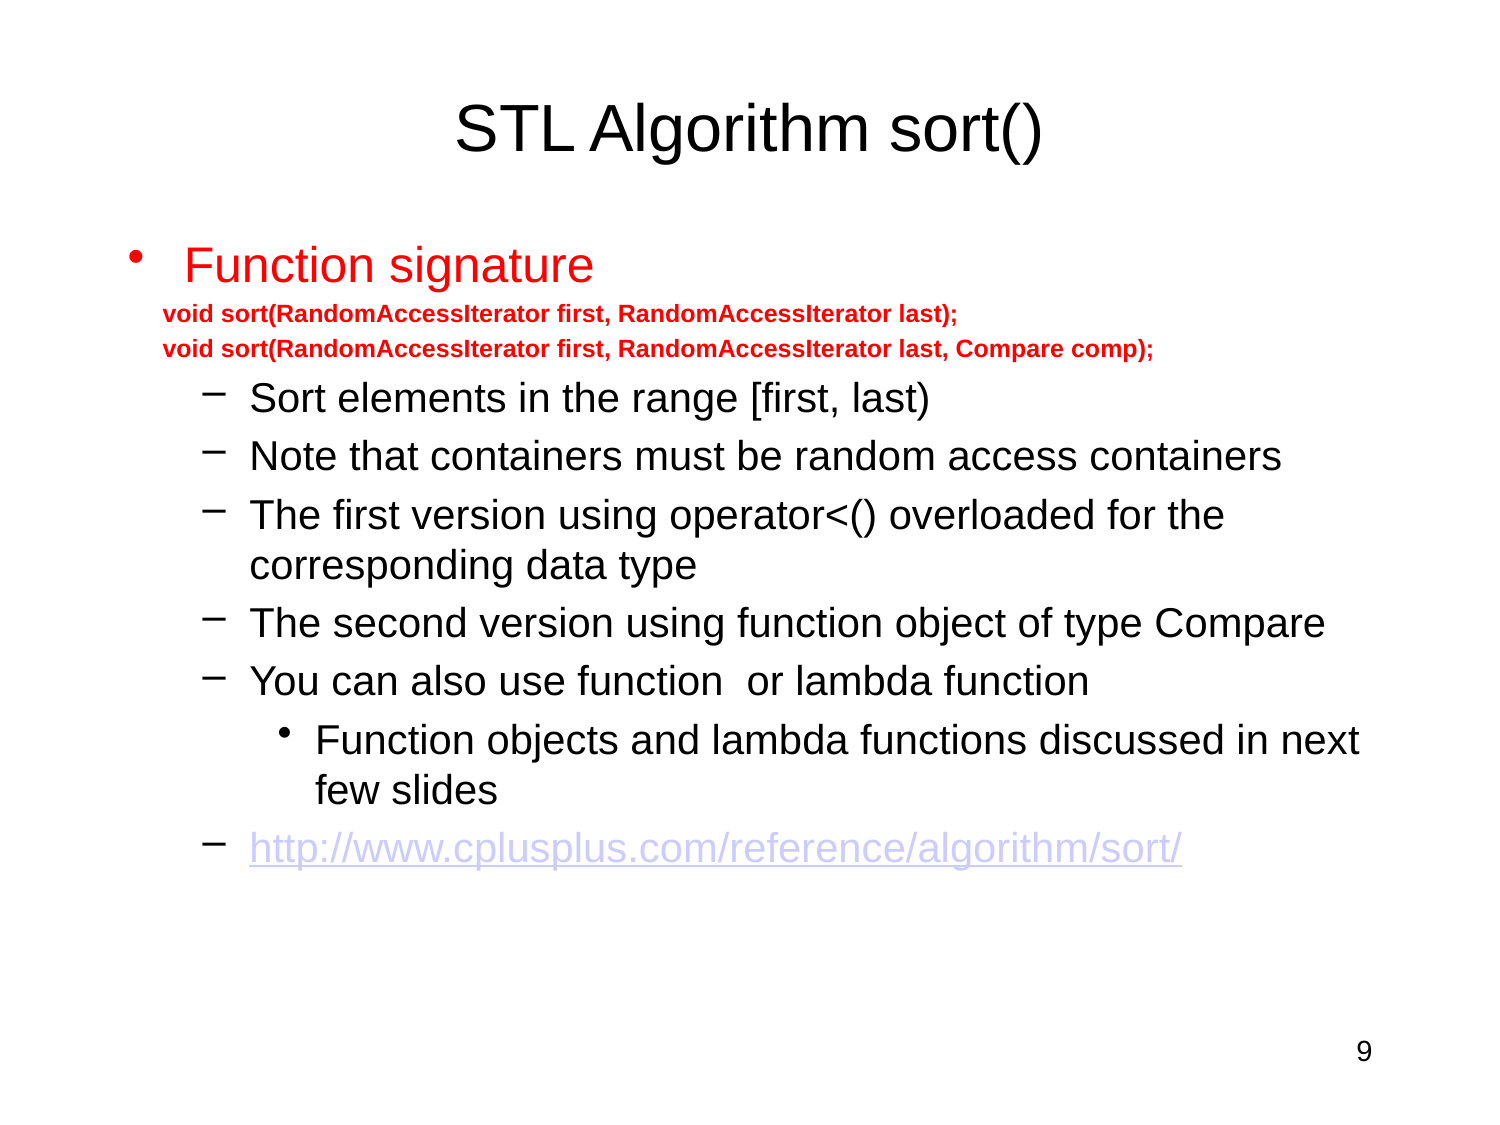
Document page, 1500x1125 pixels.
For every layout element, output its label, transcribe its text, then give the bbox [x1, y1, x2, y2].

slide_number 9 [1074, 1024, 1388, 1101]
list Function signature void sort(RandomAccessIterator first, RandomAccessIterator last); void sort(RandomAccessIterator first, RandomAccessIterator last, Compare comp); Sort elements in the range [first, last) Note that containers must be random access containers The first version using operator<() overloaded for the corresponding data type The second version using function object of type Compare You can also use function or lambda function Function objects and lambda functions discussed in next few slides http://www.cplusplus.com/reference/algorithm/sort/ [112, 224, 1388, 1001]
title STL Algorithm sort() [112, 62, 1388, 188]
